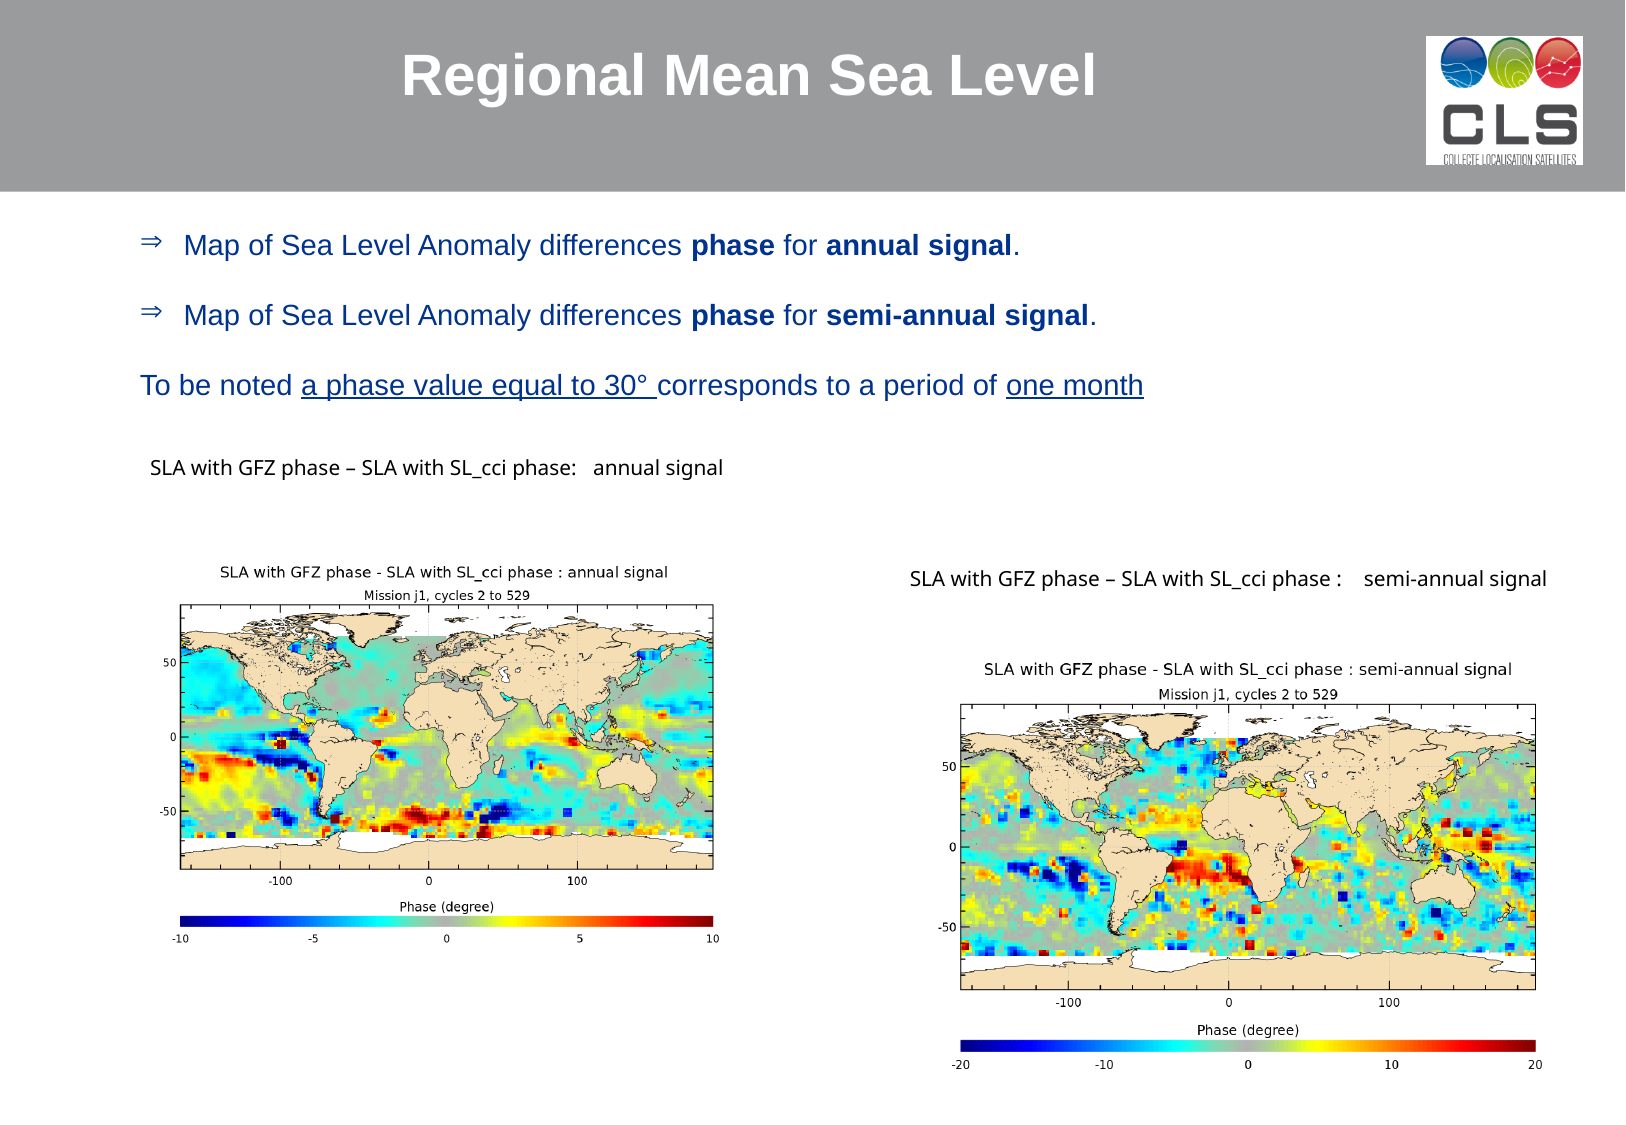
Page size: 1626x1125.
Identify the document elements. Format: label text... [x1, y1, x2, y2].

text_box SLA with GFZ phase – SLA with SL_cci phase: annual signal [48, 447, 826, 488]
text_box Map of Sea Level Anomaly differences phase for annual signal. Map of Sea Level Anomaly differences phase for semi-annual signal. To be noted a phase value equal to 30° corresponds to a period of one month [125, 219, 1515, 409]
text_box SLA with GFZ phase – SLA with SL_cci phase : semi-annual signal [840, 558, 1618, 599]
picture [115, 547, 744, 966]
text_box Regional Mean Sea Level [386, 40, 1162, 119]
picture [890, 642, 1569, 1094]
picture [1426, 36, 1583, 165]
